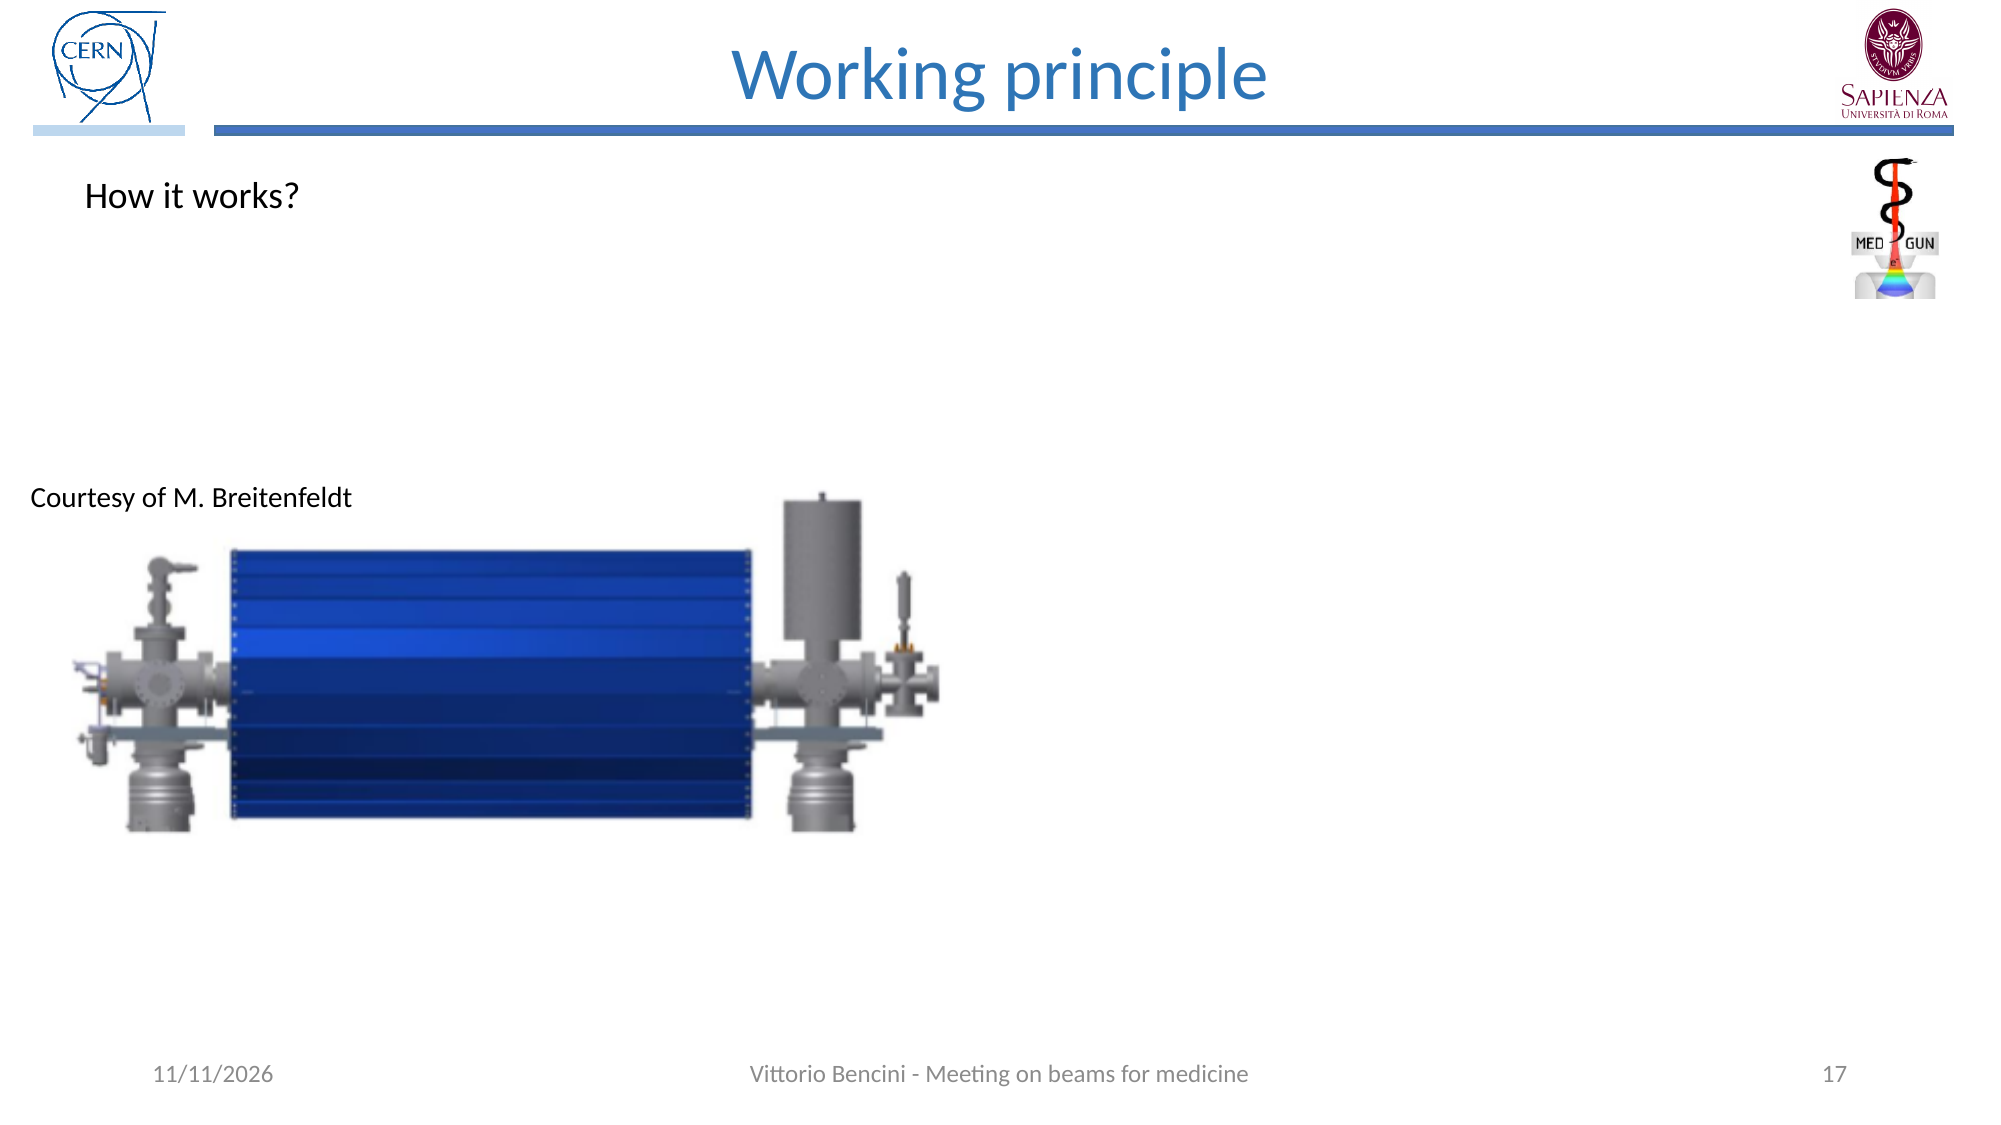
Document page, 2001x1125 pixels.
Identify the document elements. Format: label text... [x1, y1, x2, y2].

picture [52, 471, 956, 882]
text_box [33, 125, 185, 136]
text_box Courtesy of M. Breitenfeldt [15, 470, 368, 521]
text_box How it works? [69, 163, 950, 358]
slide_number 17 [1412, 1042, 1863, 1103]
picture [1844, 152, 1943, 299]
picture [52, 10, 166, 123]
footer Vittorio Bencini - Meeting on beams for medicine [662, 1042, 1338, 1103]
text_box [214, 125, 1954, 136]
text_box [1834, 0, 1953, 125]
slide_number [137, 1042, 588, 1103]
text_box Working principle [673, 17, 1327, 123]
